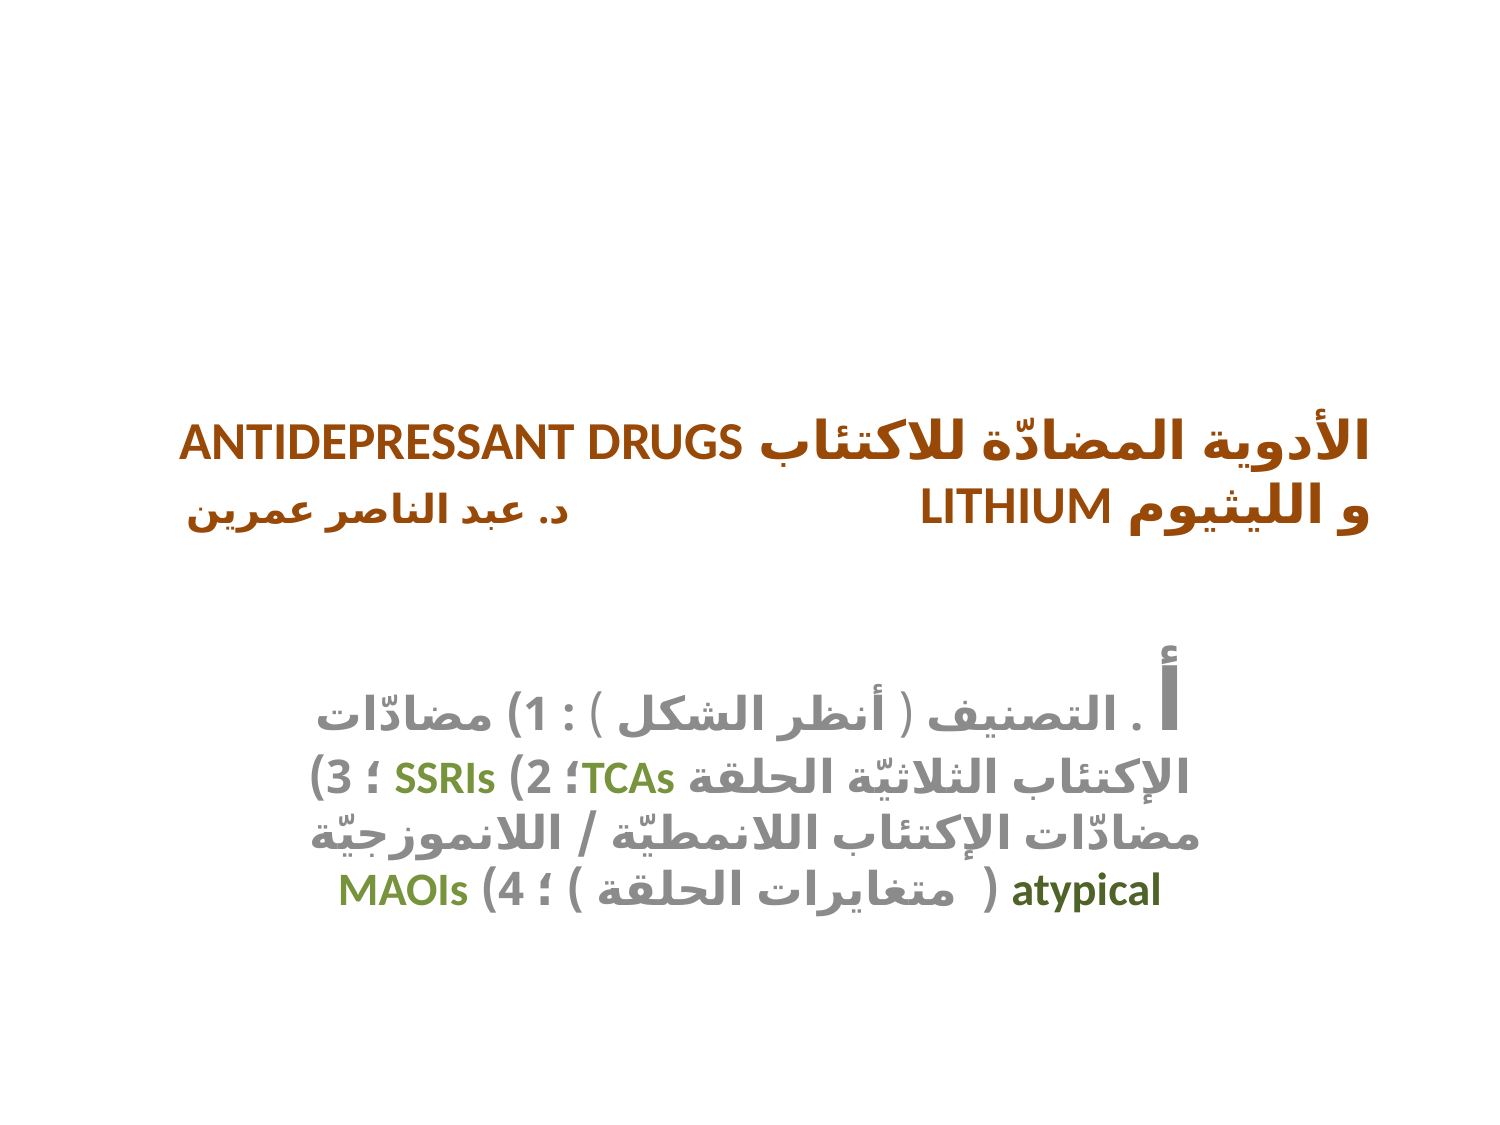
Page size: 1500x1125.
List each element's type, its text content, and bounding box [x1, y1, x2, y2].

title الأدوية المضادّة للاكتئاب ANTIDEPRESSANT DRUGS و الليثيوم LITHIUM د. عبد الناصر عمرين [112, 349, 1388, 591]
subtitle أ . التصنيف ( أنظر الشكل ) : 1) مضادّات الإكتئاب الثلاثيّة الحلقة TCAs؛ 2) SSRIs ؛ 3) مضادّات الإكتئاب اللانمطيّة / اللانموزجيّة atypical ( متغايرات الحلقة ) ؛ 4) MAOIs [225, 637, 1275, 925]
